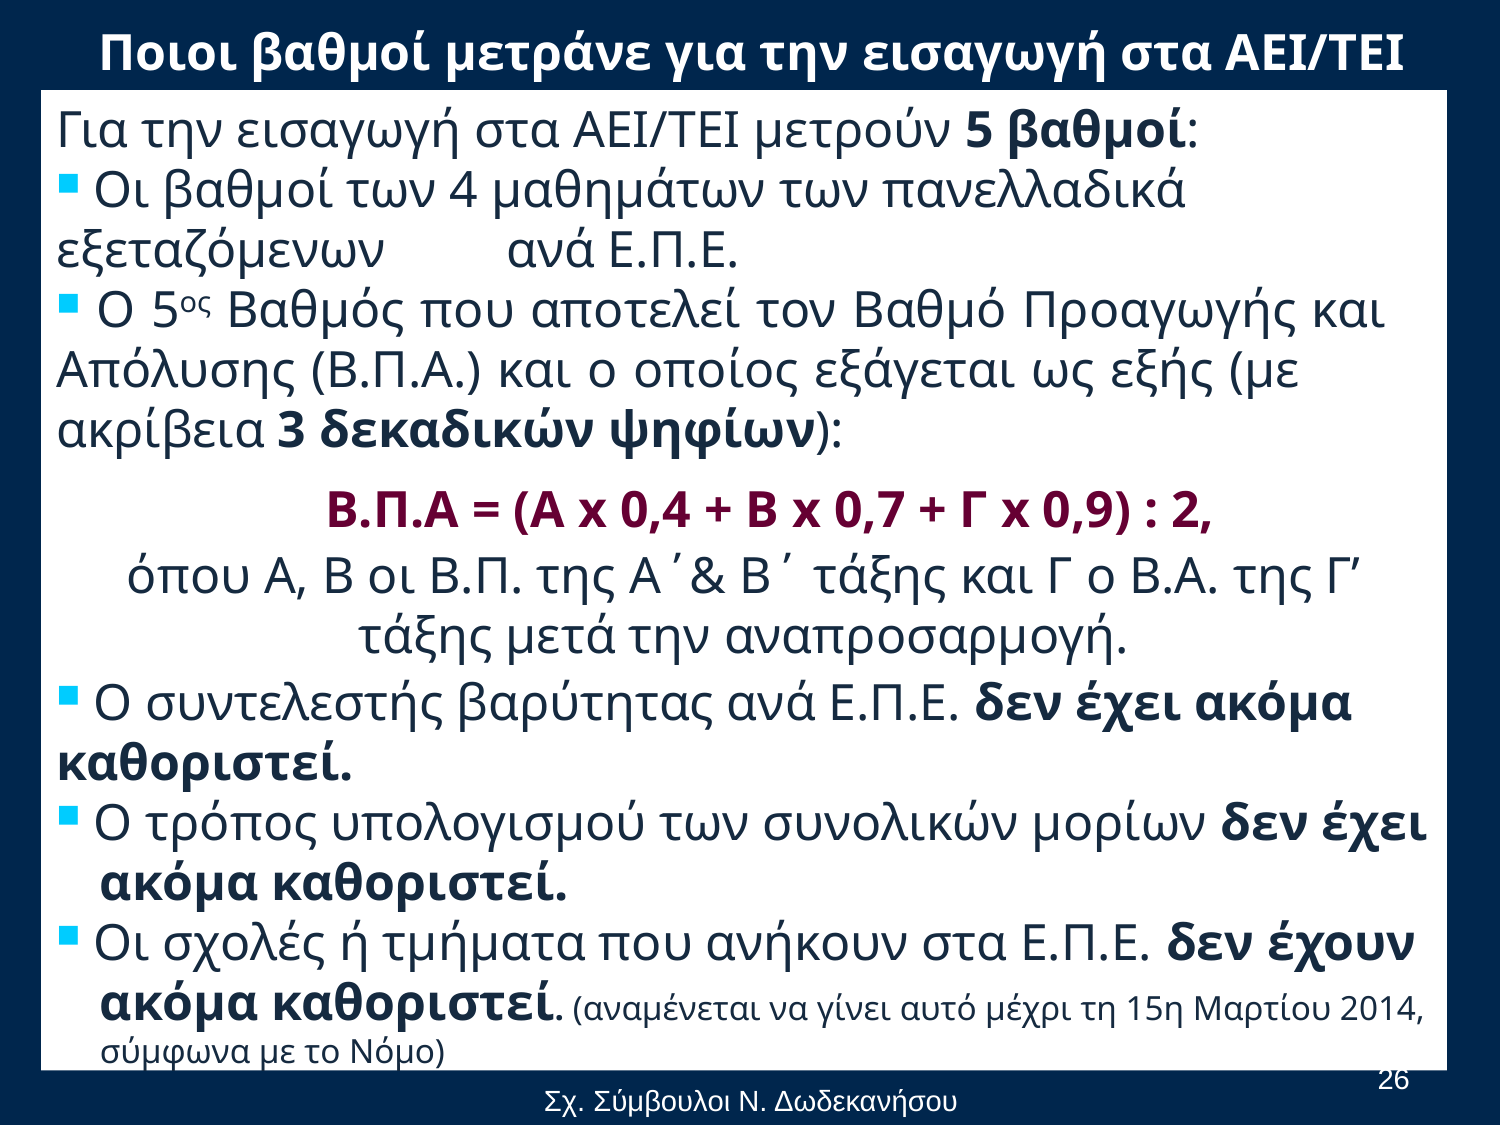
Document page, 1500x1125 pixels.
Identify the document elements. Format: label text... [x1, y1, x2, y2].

slide_number 26 [1074, 1024, 1426, 1103]
title Ποιοι βαθμοί μετράνε για την εισαγωγή στα ΑΕΙ/ΤΕΙ [76, 0, 1428, 89]
list Για την εισαγωγή στα ΑΕΙ/ΤΕΙ μετρούν 5 βαθμοί: Οι βαθμοί των 4 μαθημάτων των πανελλαδικά εξεταζόμενων ανά Ε.Π.Ε. Ο 5ος Βαθμός που αποτελεί τον Βαθμό Προαγωγής και Απόλυσης (Β.Π.Α.) και ο οποίος εξάγεται ως εξής (με ακρίβεια 3 δεκαδικών ψηφίων): Β.Π.Α = (A x 0,4 + B x 0,7 + Γ x 0,9) : 2, όπου Α, Β οι Β.Π. της Α΄& Β΄ τάξης και Γ ο Β.Α. της Γ’ τάξης μετά την αναπροσαρμογή. Ο συντελεστής βαρύτητας ανά Ε.Π.Ε. δεν έχει ακόμα καθοριστεί. Ο τρόπος υπολογισμού των συνολικών μορίων δεν έχει ακόμα καθοριστεί. Οι σχολές ή τμήματα που ανήκουν στα Ε.Π.Ε. δεν έχουν ακόμα καθοριστεί. (αναμένεται να γίνει αυτό μέχρι τη 15η Μαρτίου 2014, σύμφωνα με το Νόμο) [40, 89, 1448, 1071]
footer Σχ. Σύμβουλοι Ν. Δωδεκανήσου [513, 1071, 989, 1125]
